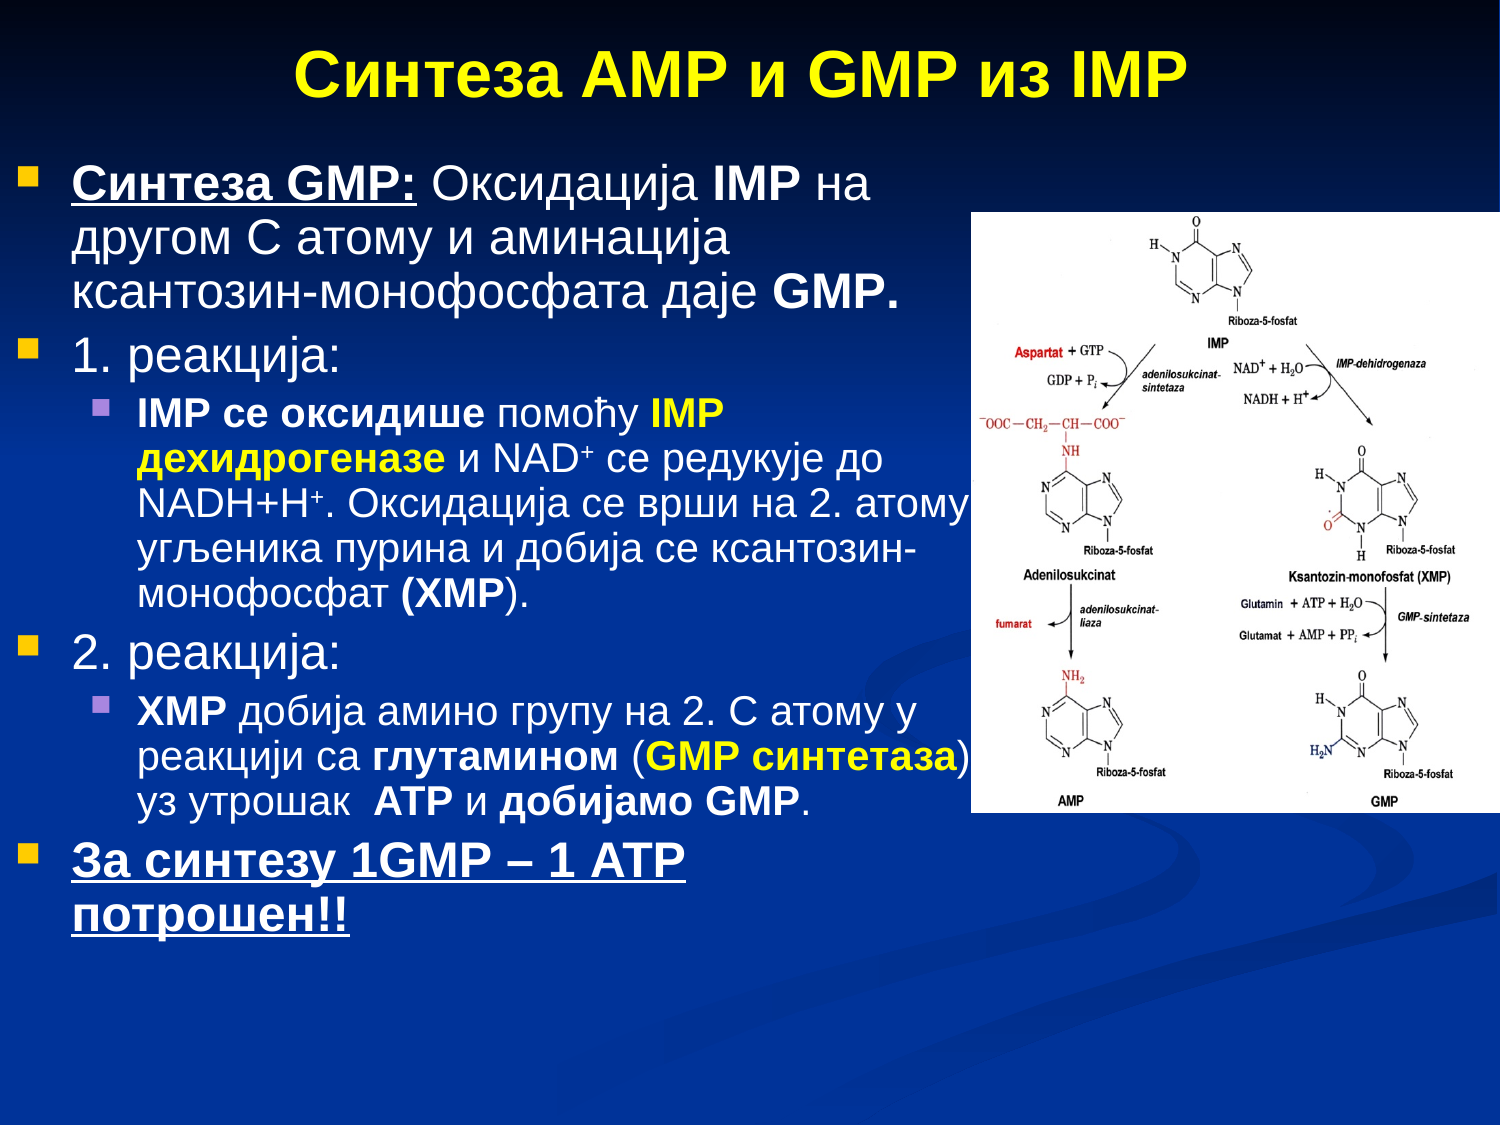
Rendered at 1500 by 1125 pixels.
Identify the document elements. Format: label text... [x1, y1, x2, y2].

picture [971, 212, 1500, 813]
list Синтеза GMP: Оксидација IMP на другом С атому и аминација ксантозин-монофосфата даје GMP. 1. реакција: IMP се оксидише помоћу IMP дехидрогеназе и NAD+ се редукује до NADH+H+. Оксидација се врши на 2. атому угљеника пурина и добија се ксантозин-монофосфат (XMP). 2. реакција: XMP добија амино групу на 2. C атому у реакцији са глутамином (GMP синтетаза) уз утрошак ATP и добијамо GMP. За синтезу 1GMP – 1 ATP потрошен!! [0, 149, 988, 1125]
text_box Синтеза AMP и GMP из IMP [74, 12, 1425, 130]
